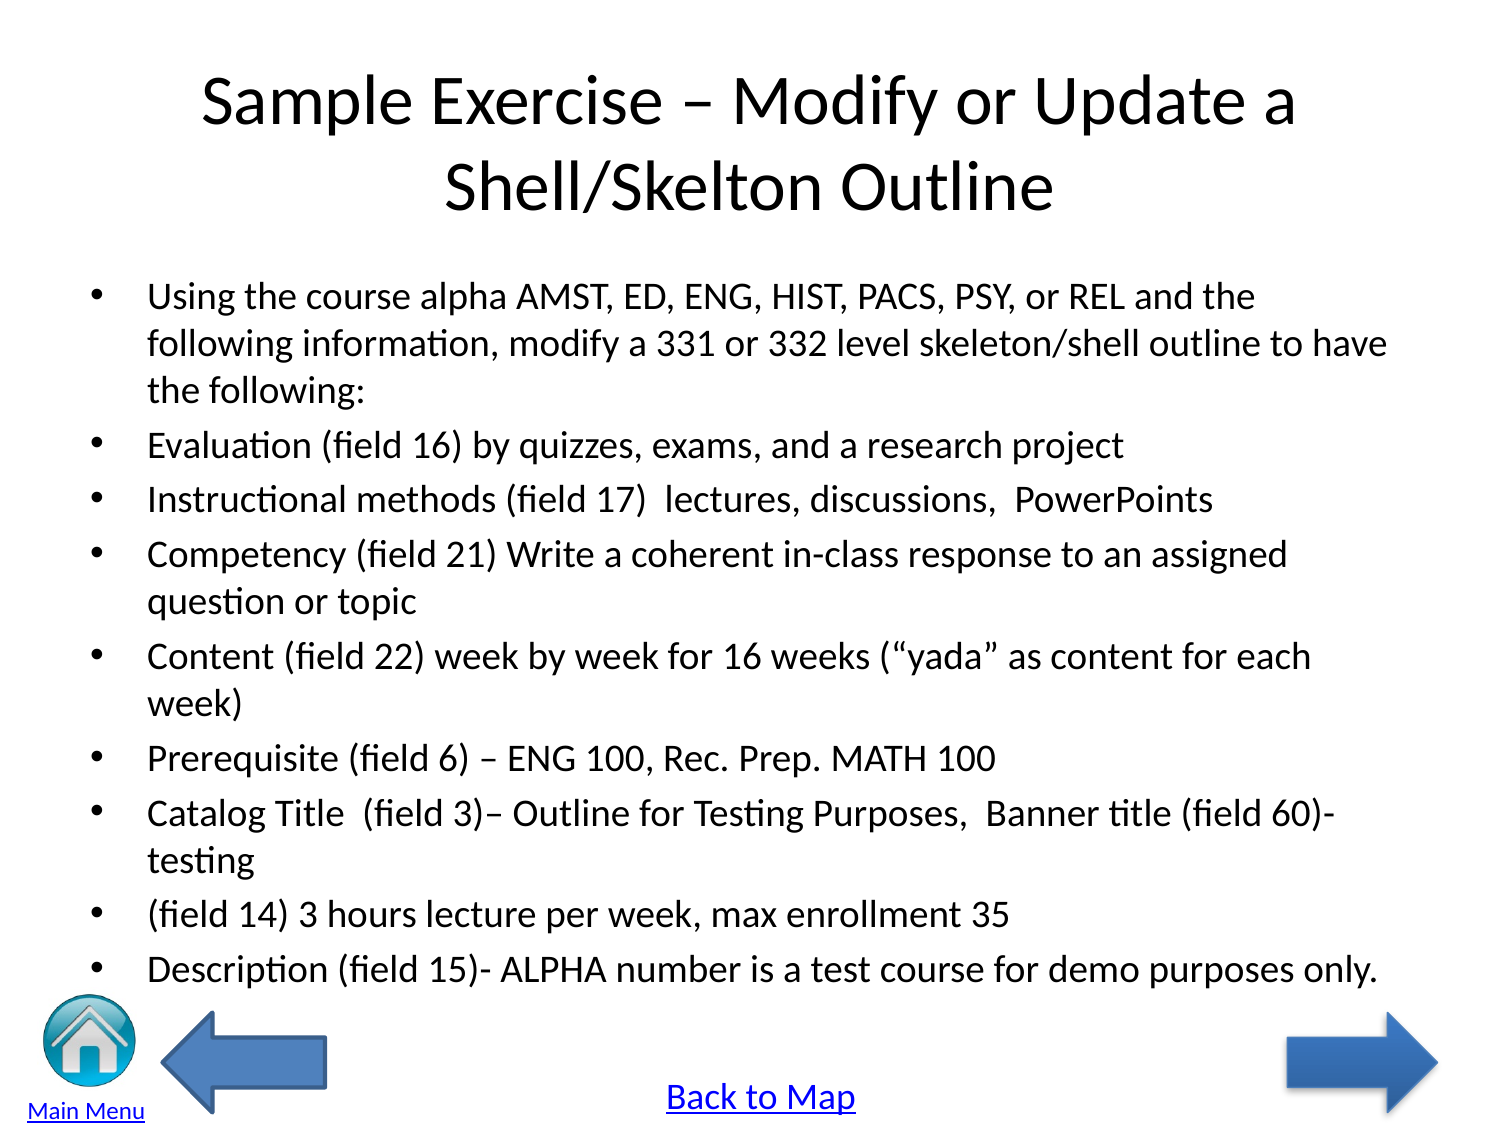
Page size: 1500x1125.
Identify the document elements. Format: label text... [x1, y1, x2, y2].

list Using the course alpha AMST, ED, ENG, HIST, PACS, PSY, or REL and the following information, modify a 331 or 332 level skeleton/shell outline to have the following: Evaluation (field 16) by quizzes, exams, and a research project Instructional methods (field 17) lectures, discussions, PowerPoints Competency (field 21) Write a coherent in-class response to an assigned question or topic Content (field 22) week by week for 16 weeks (“yada” as content for each week) Prerequisite (field 6) – ENG 100, Rec. Prep. MATH 100 Catalog Title (field 3)– Outline for Testing Purposes, Banner title (field 60)- testing (field 14) 3 hours lecture per week, max enrollment 35 Description (field 15)- ALPHA number is a test course for demo purposes only. [75, 262, 1425, 1005]
title Sample Exercise – Modify or Update a Shell/Skelton Outline [75, 45, 1425, 233]
text_box Back to Map [651, 1064, 871, 1125]
picture [37, 987, 141, 1091]
